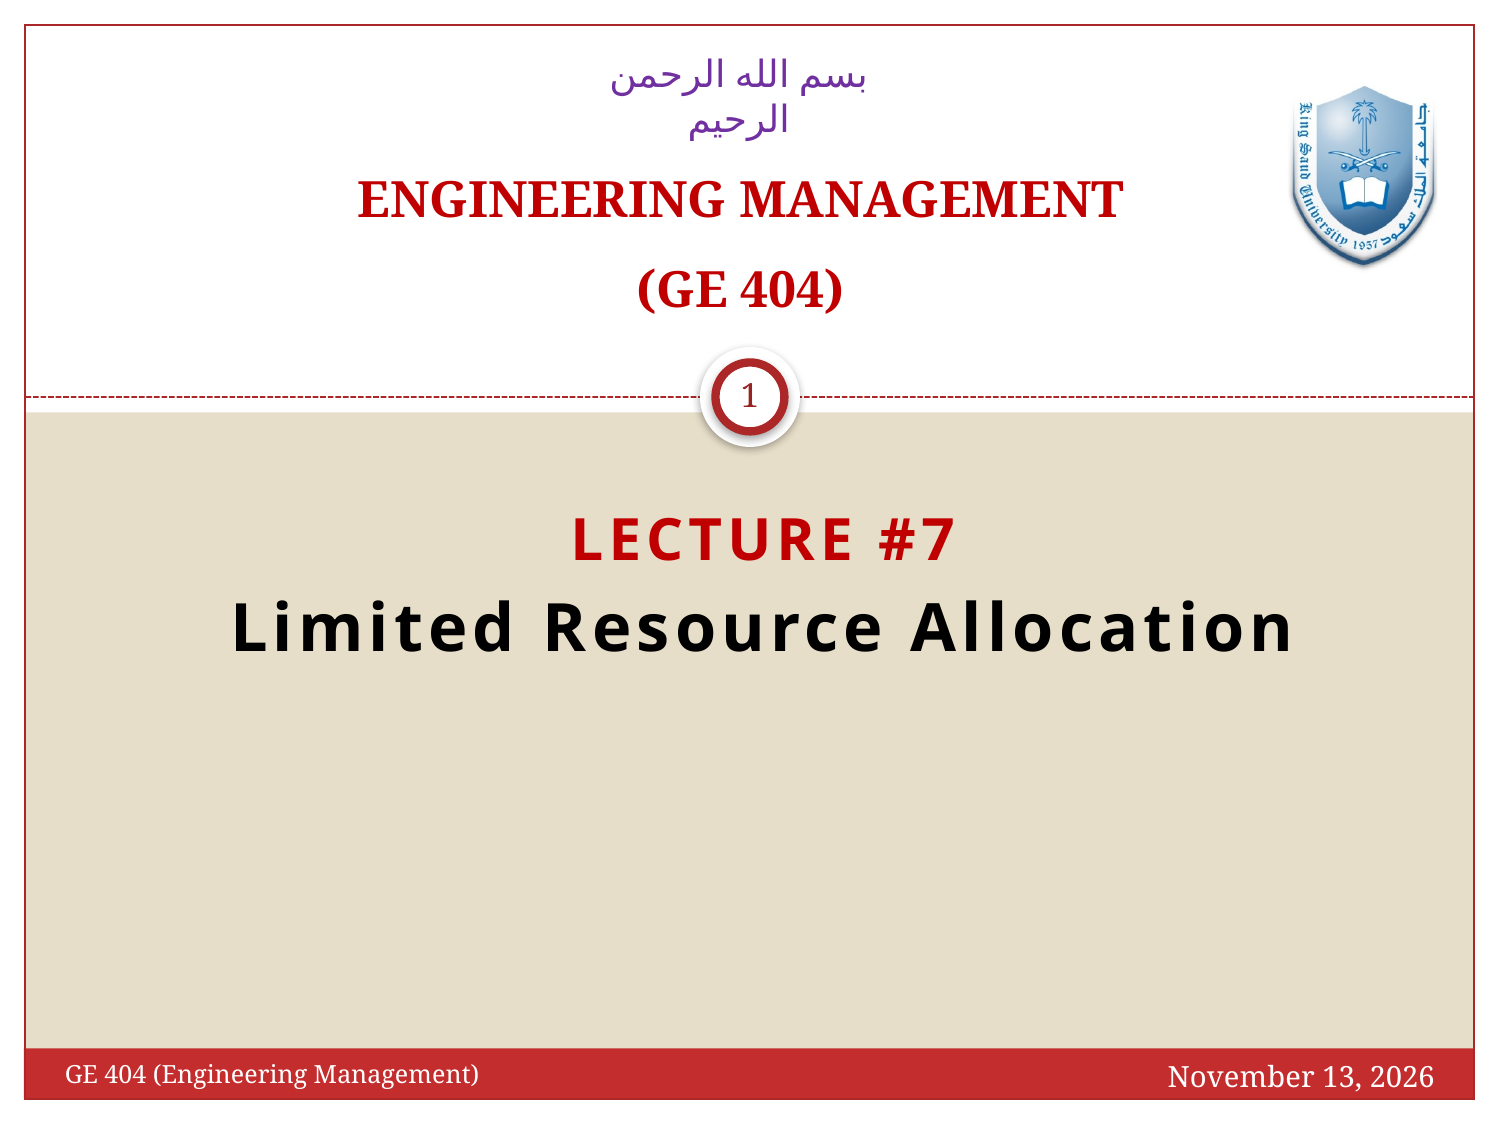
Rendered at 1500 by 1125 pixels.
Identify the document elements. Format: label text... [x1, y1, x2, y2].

slide_number 1 [712, 360, 788, 434]
picture [1287, 74, 1438, 273]
footer GE 404 (Engineering Management) [50, 1051, 638, 1112]
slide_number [950, 1050, 1450, 1111]
title ENGINEERING MANAGEMENT (GE 404) [225, 137, 1258, 325]
subtitle Lecture #7 Limited Resource Allocation [50, 437, 1475, 675]
text_box بسم الله الرحمن الرحيم [561, 42, 917, 148]
